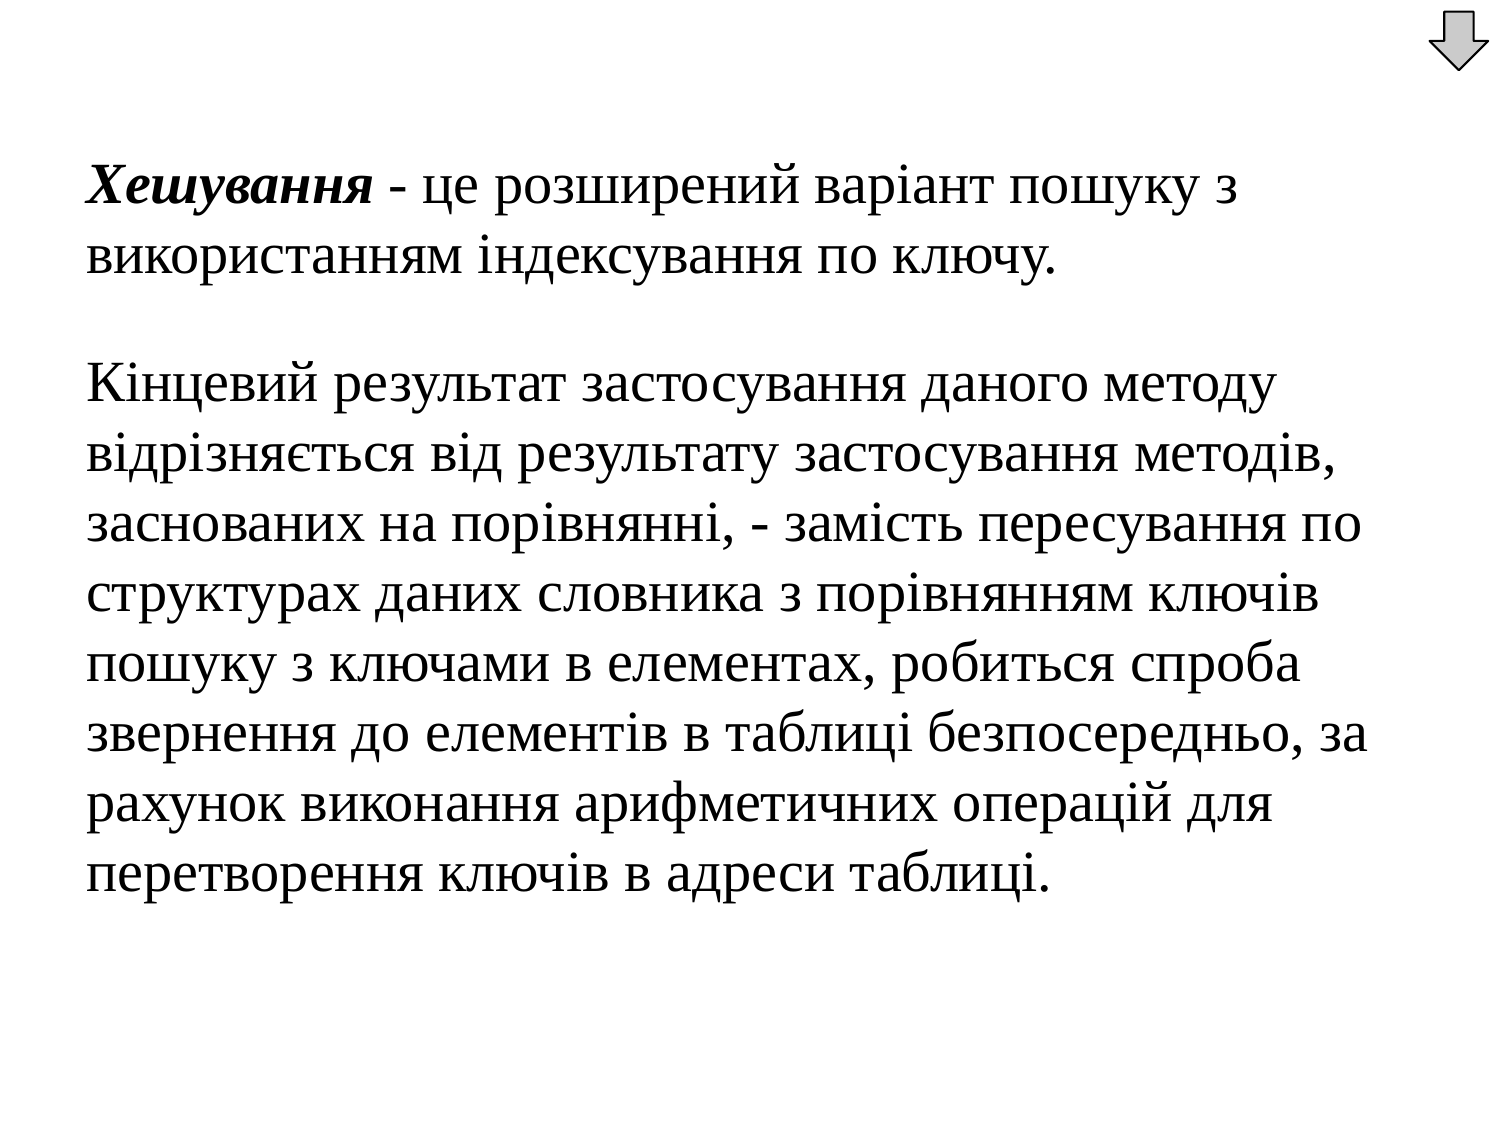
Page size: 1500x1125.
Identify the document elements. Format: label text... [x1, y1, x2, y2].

list Хешування - це розширений варіант пошуку з використанням індексування по ключу. Кінцевий результат застосування даного методу відрізняється від результату застосування методів, заснованих на порівнянні, - замість пересування по структурах даних словника з порівнянням ключів пошуку з ключами в елементах, робиться спроба звернення до елементів в таблиці безпосередньо, за рахунок виконання арифметичних операцій для перетворення ключів в адреси таблиці. [0, 136, 1500, 1095]
text_box [1429, 11, 1489, 71]
